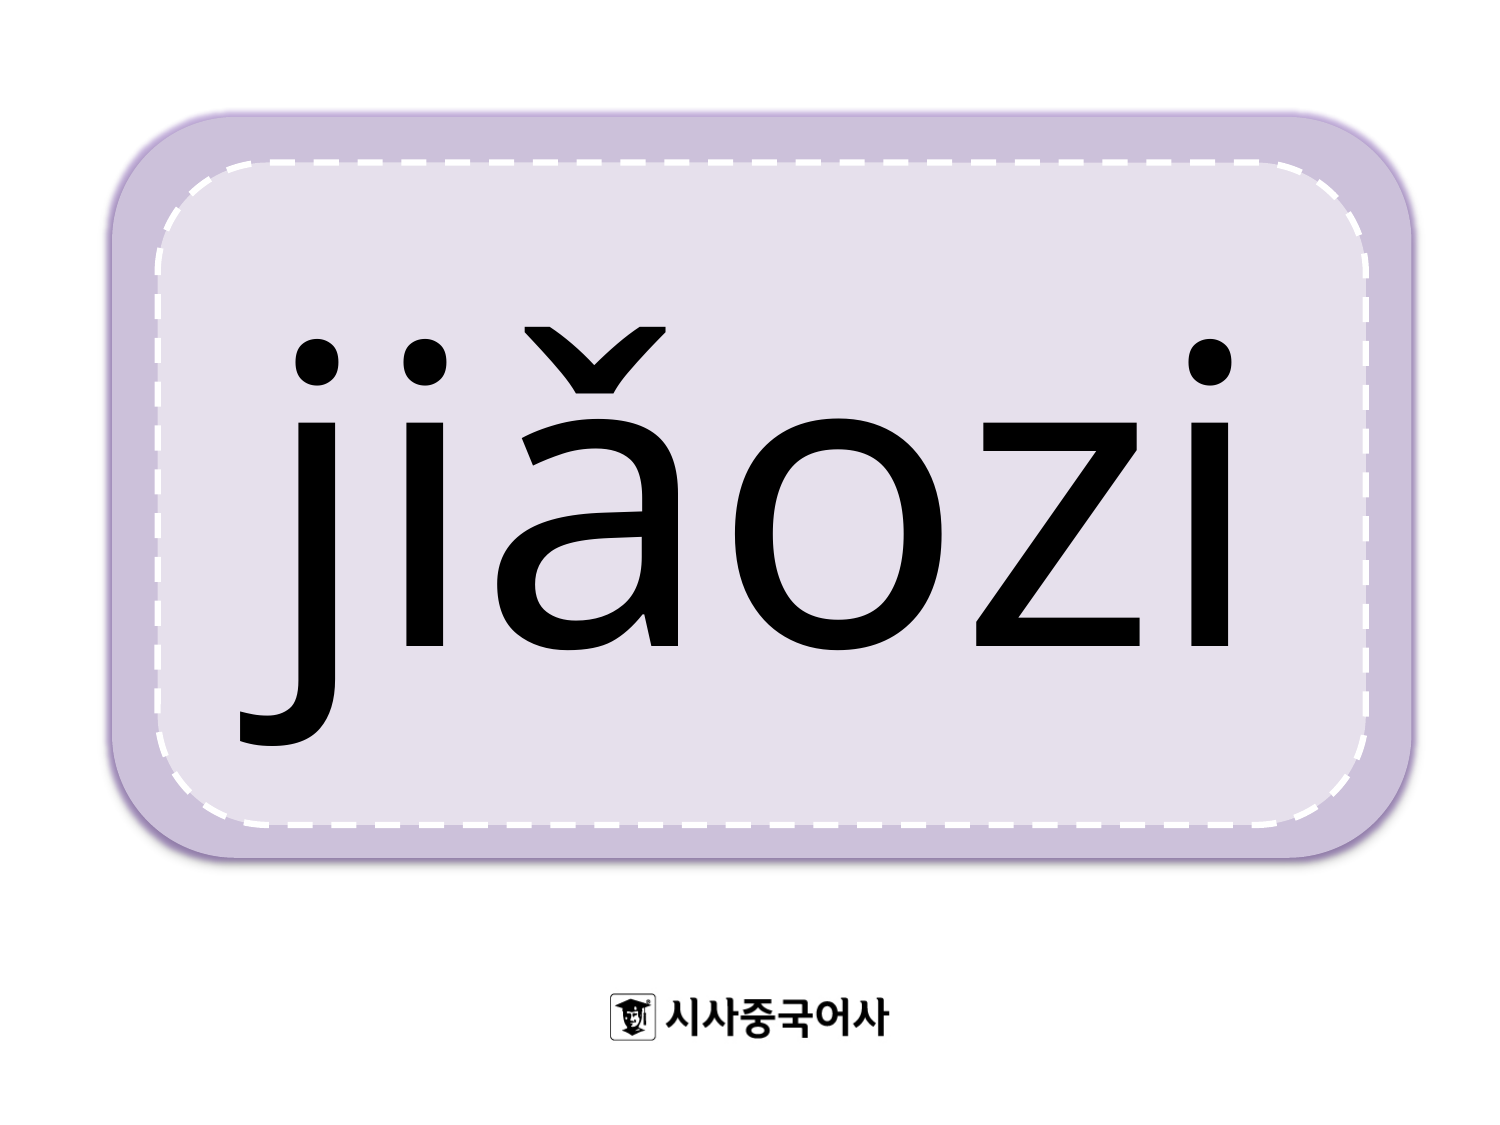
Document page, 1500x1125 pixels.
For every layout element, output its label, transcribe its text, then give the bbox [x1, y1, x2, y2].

text_box jiǎozi [159, 148, 1368, 811]
picture [602, 987, 898, 1047]
